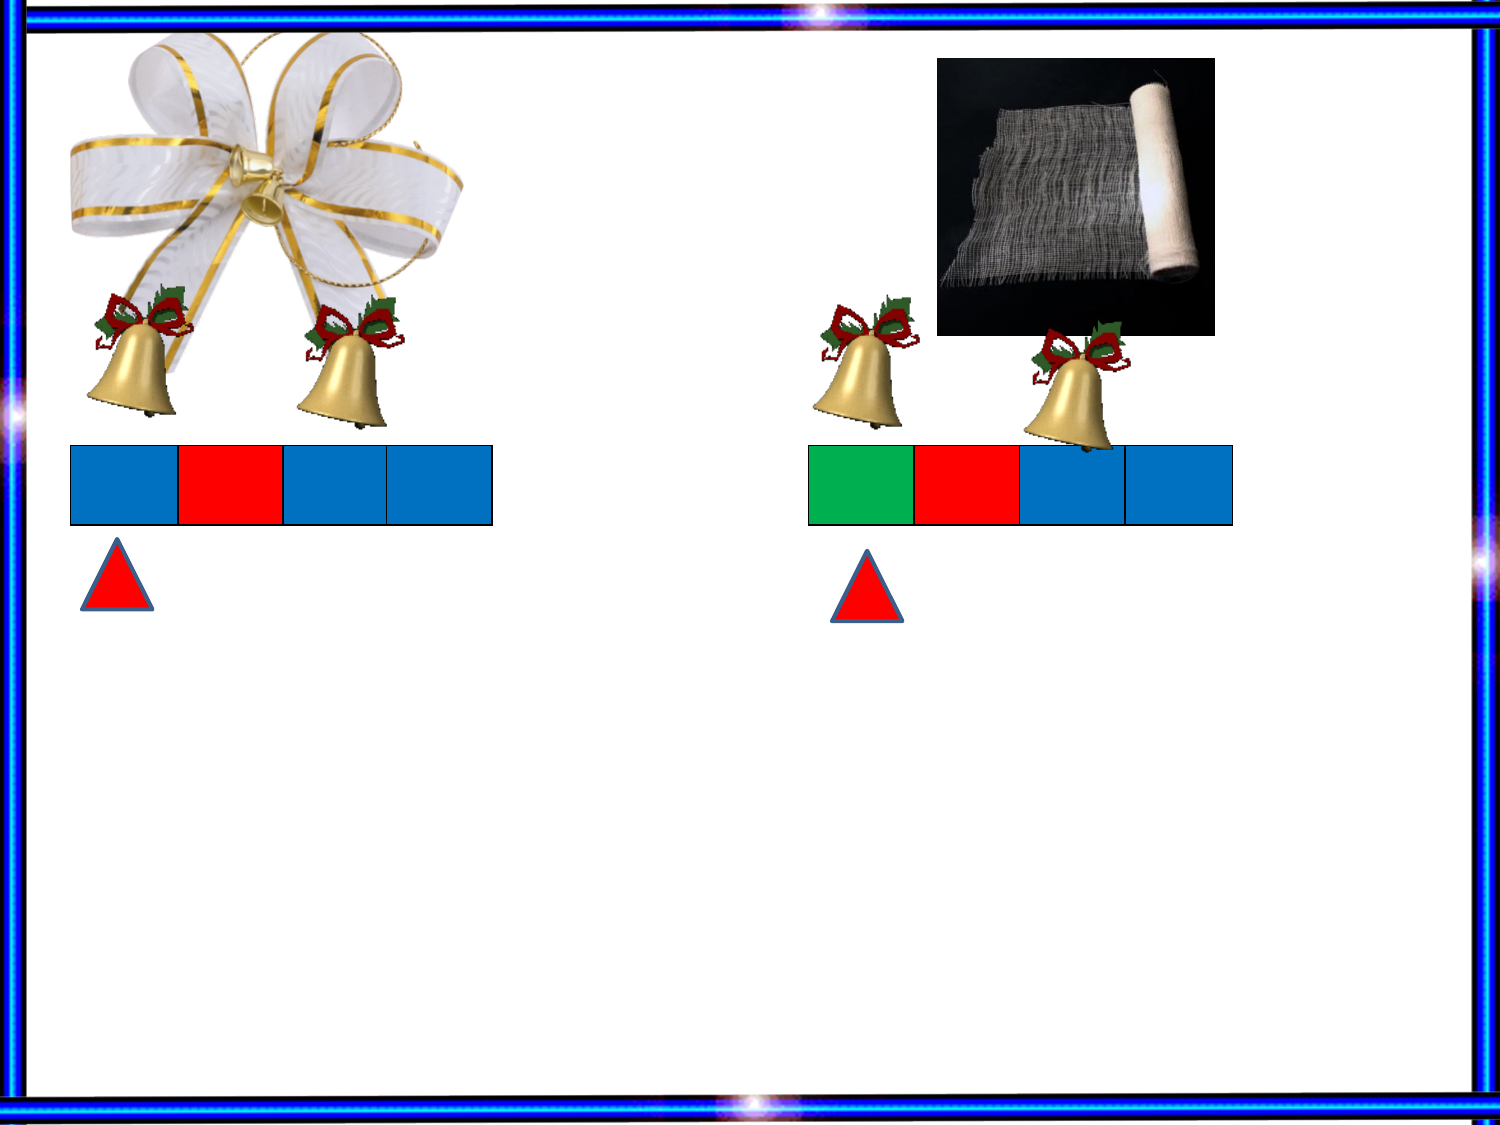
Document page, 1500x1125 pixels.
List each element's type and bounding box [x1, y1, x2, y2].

text_box [284, 453, 386, 526]
text_box [80, 536, 155, 612]
picture [0, 0, 1500, 1125]
text_box [913, 445, 1019, 526]
text_box [70, 453, 178, 526]
text_box [830, 577, 905, 624]
text_box [386, 453, 493, 526]
text_box [178, 453, 284, 526]
text_box [1124, 445, 1233, 526]
text_box [1019, 464, 1124, 526]
list [70, 43, 464, 388]
text_box [808, 445, 913, 526]
picture [937, 58, 1215, 457]
